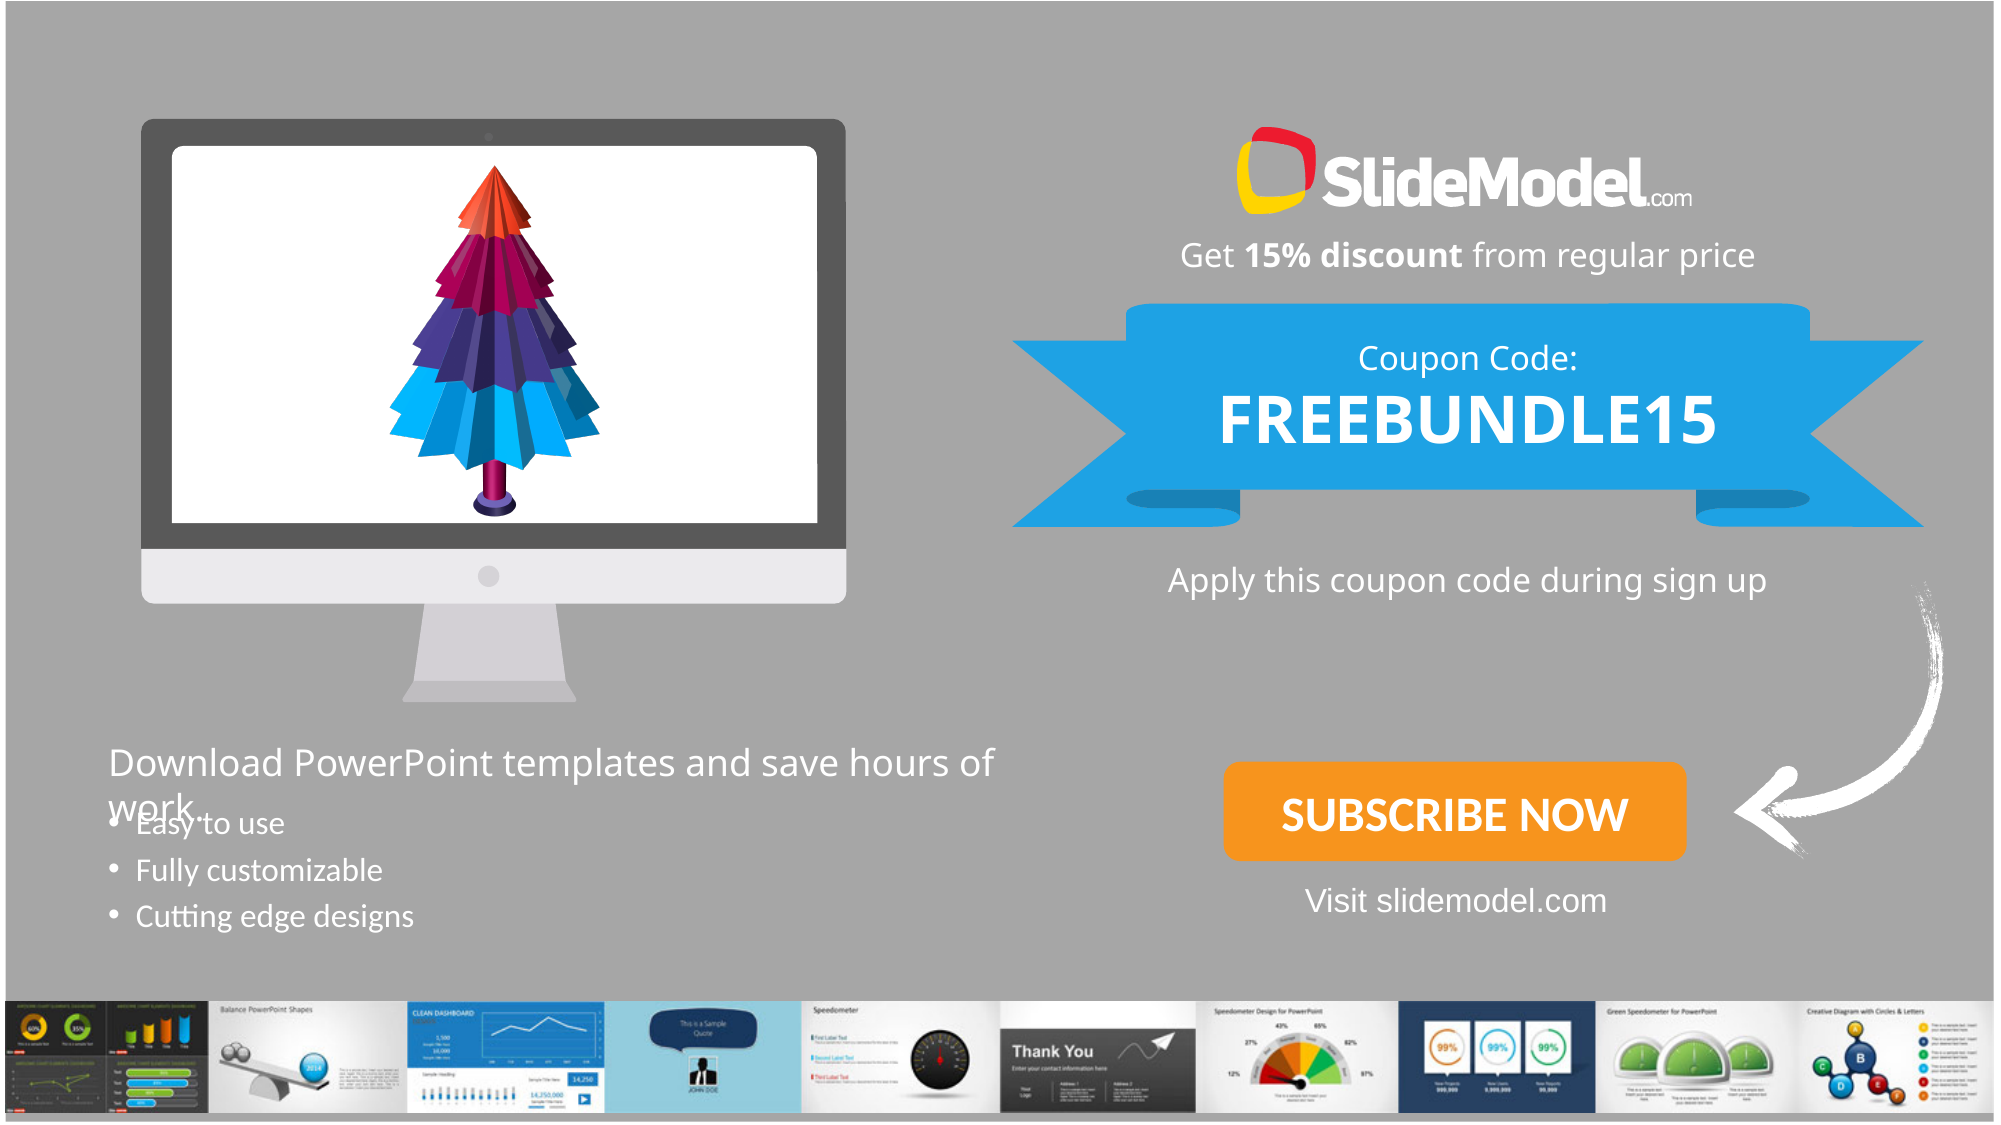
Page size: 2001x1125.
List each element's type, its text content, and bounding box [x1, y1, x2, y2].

text_box Coupon Code: FREEBUNDLE15 [1172, 330, 1764, 465]
picture [5, 1001, 1994, 1113]
picture [340, 136, 649, 517]
text_box Visit slidemodel.com [1248, 874, 1665, 925]
text_box Get 15% discount from regular price [1058, 226, 1879, 282]
text_box SUBSCRIBE NOW [1222, 760, 1688, 863]
text_box [1012, 303, 1924, 527]
text_box [5, 0, 1995, 1123]
text_box [1733, 594, 1944, 860]
picture [1236, 127, 1692, 214]
text_box Apply this coupon code during sign up [1129, 551, 1808, 607]
text_box Download PowerPoint templates and save hours of work. [93, 732, 1059, 836]
text_box Easy to use Fully customizable Cutting edge designs [93, 836, 864, 942]
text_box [141, 118, 847, 703]
